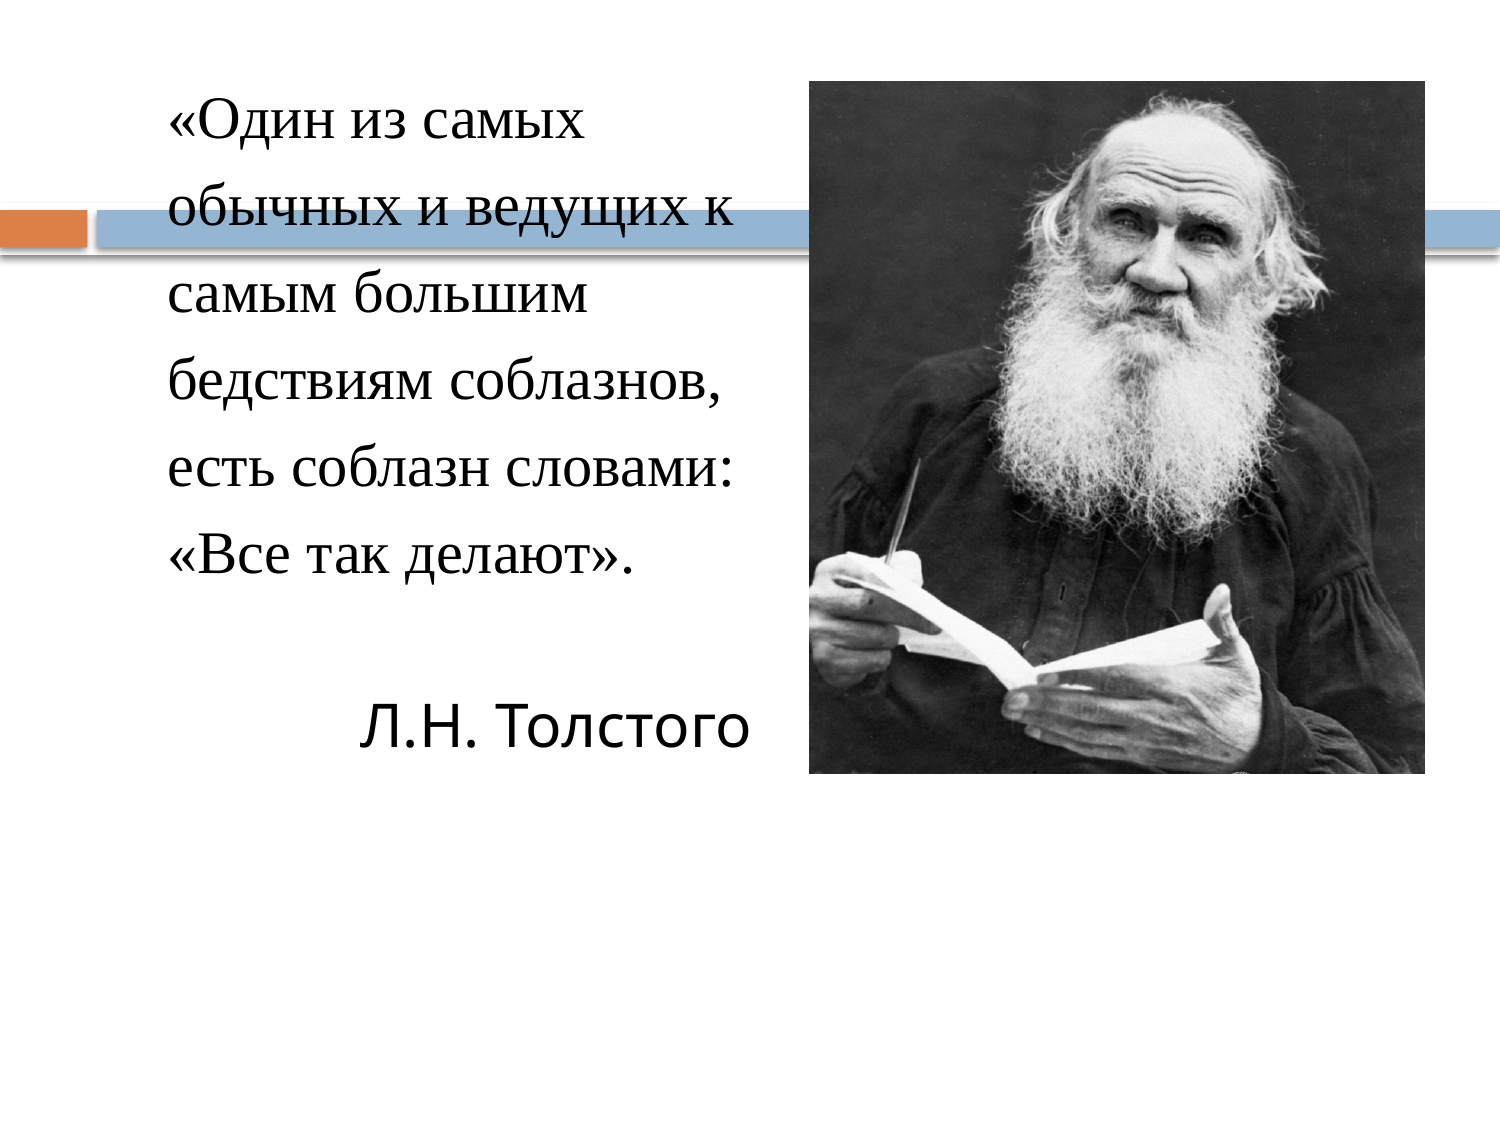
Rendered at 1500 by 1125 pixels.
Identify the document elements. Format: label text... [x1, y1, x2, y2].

list «Один из самых обычных и ведущих к самым большим бедствиям соблазнов, есть соблазн словами: «Все так делают». Л.Н. Толстого [152, 70, 768, 985]
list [808, 81, 1425, 774]
